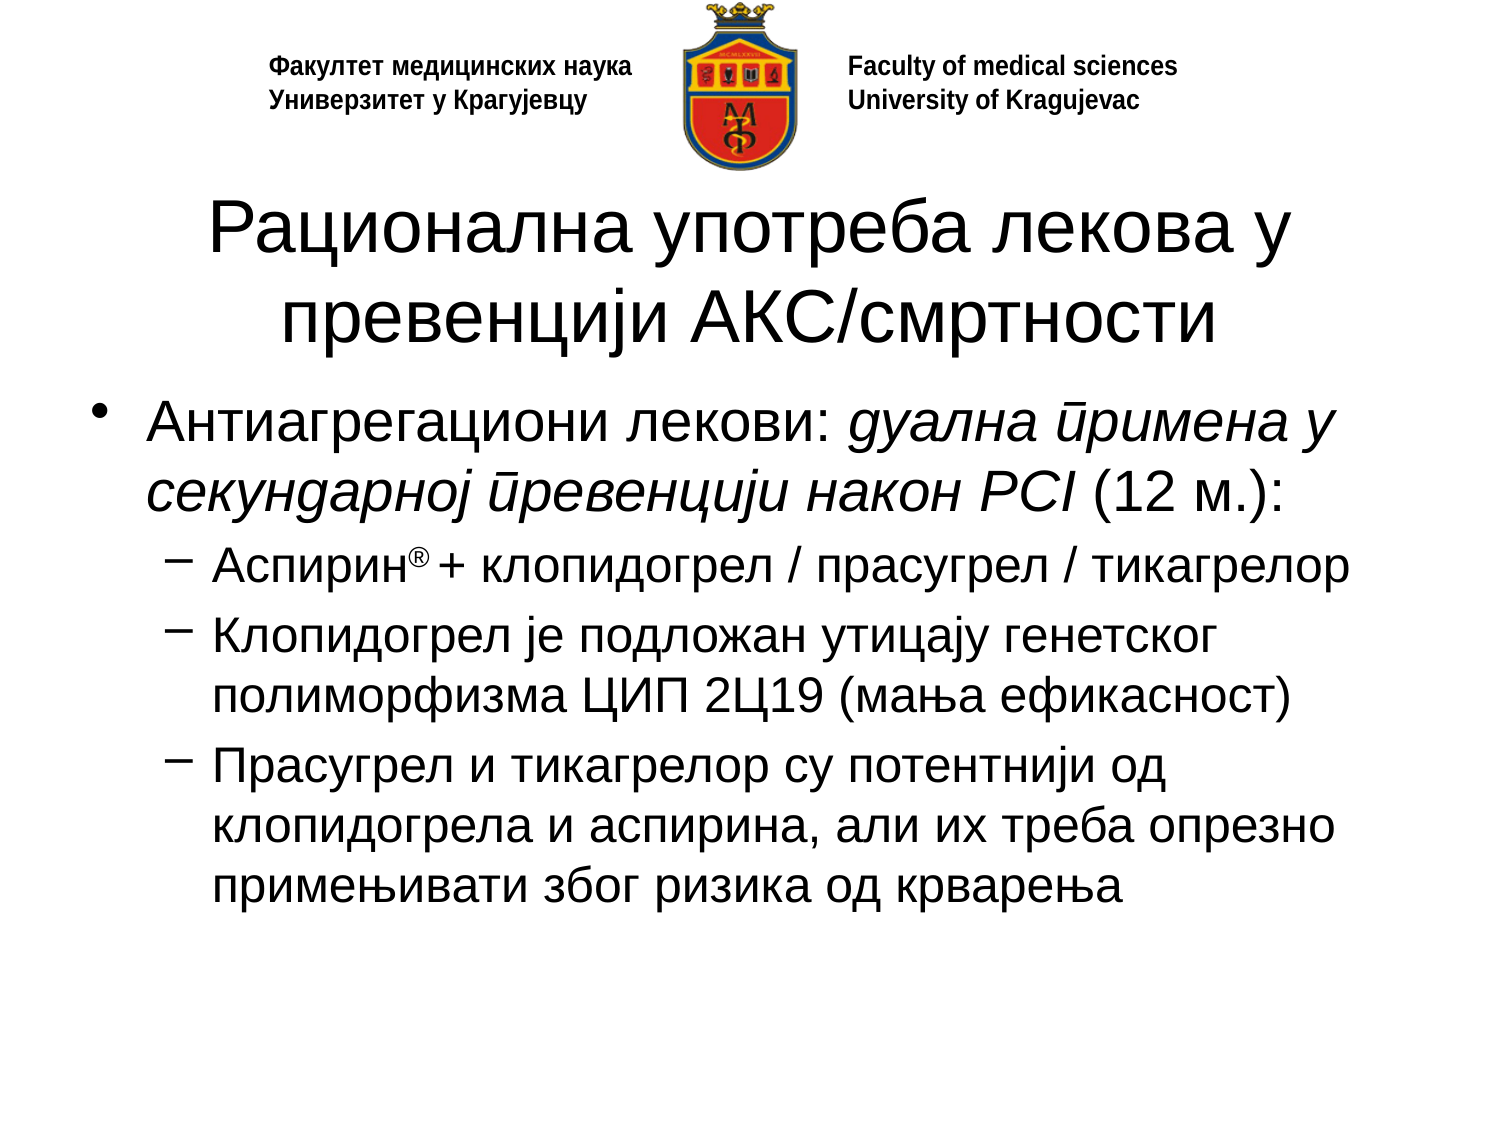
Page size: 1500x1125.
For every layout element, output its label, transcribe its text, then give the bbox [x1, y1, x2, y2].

title Рационална употреба лекова у превенцији АКС/смртности [74, 173, 1426, 362]
list Антиагрегациони лекови: дуална примена у секундарној превенцији након PCI (12 м.): Аспирин® + клопидогрел / прасугрел / тикагрелор Клопидогрел је подложан утицају генетског полиморфизма ЦИП 2Ц19 (мања ефикасност) Прасугрел и тикагрелор су потентнији од клопидогрела и аспирина, али их треба опрезно примењивати због ризика од крварења [74, 374, 1426, 1118]
